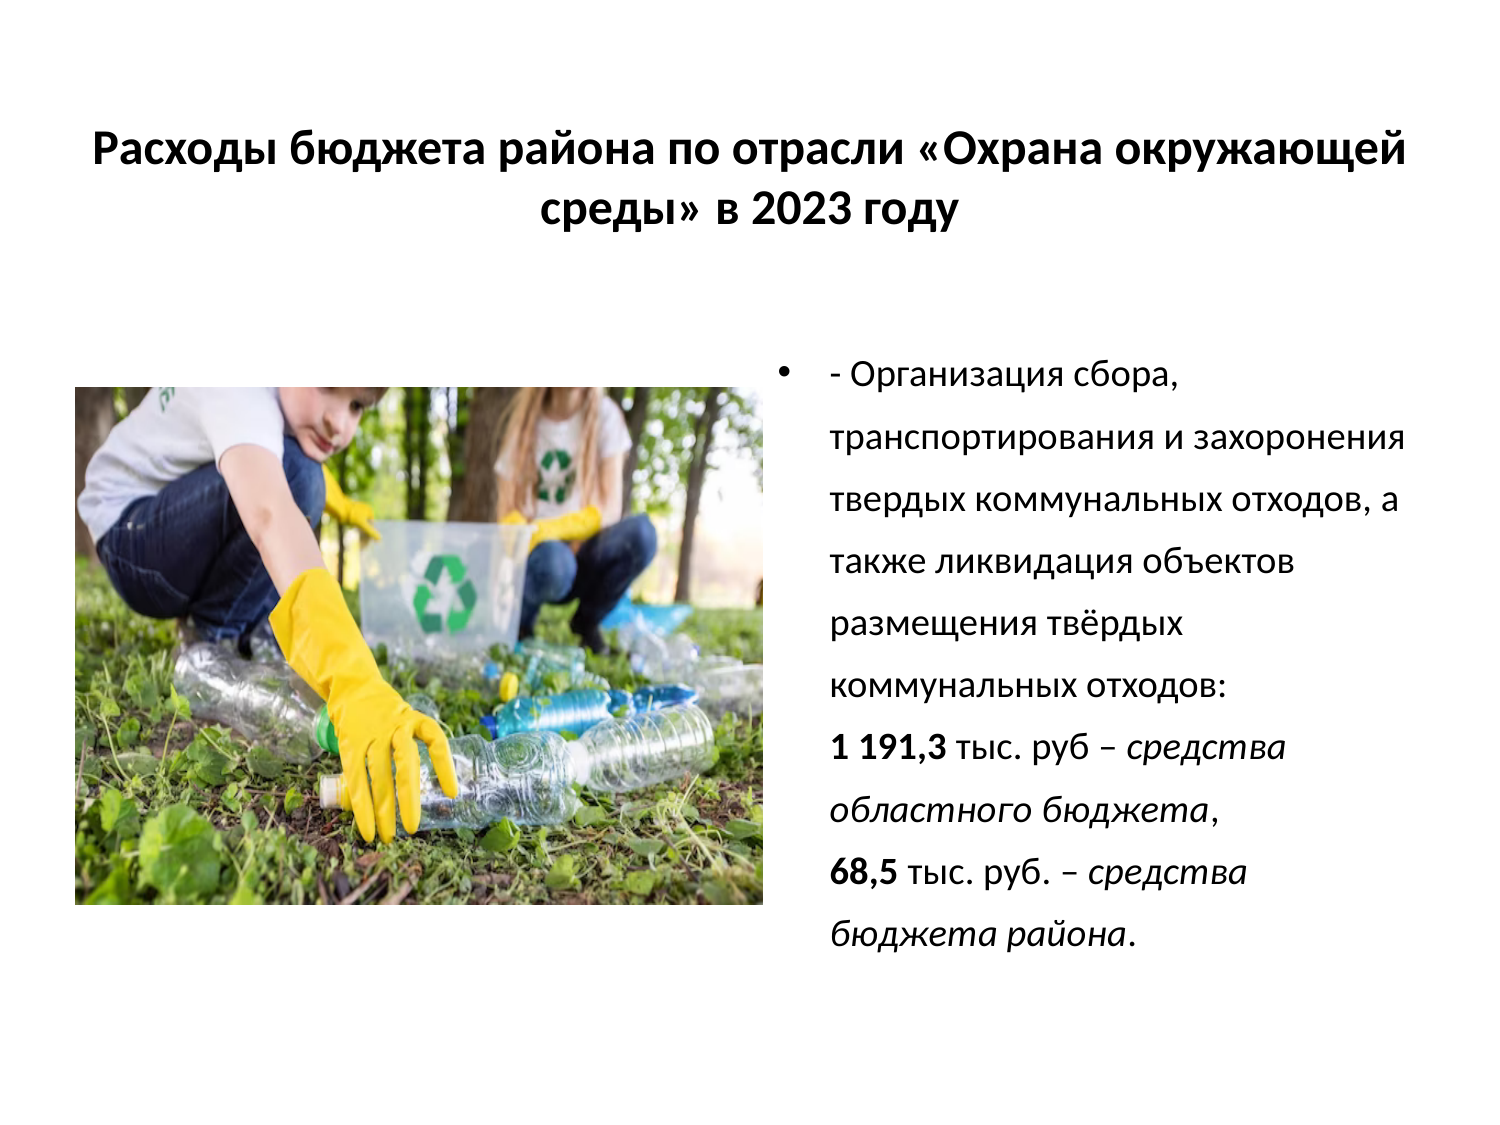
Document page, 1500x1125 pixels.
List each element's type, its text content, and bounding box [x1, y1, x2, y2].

title Расходы бюджета района по отрасли «Охрана окружающей среды» в 2023 году [75, 62, 1425, 288]
list - Организация сбора, транспортирования и захоронения твердых коммунальных отходов, а также ликвидация объектов размещения твёрдых коммунальных отходов: 1 191,3 тыс. руб – средства областного бюджета, 68,5 тыс. руб. – средства бюджета района. [762, 324, 1425, 1000]
picture [74, 387, 763, 906]
